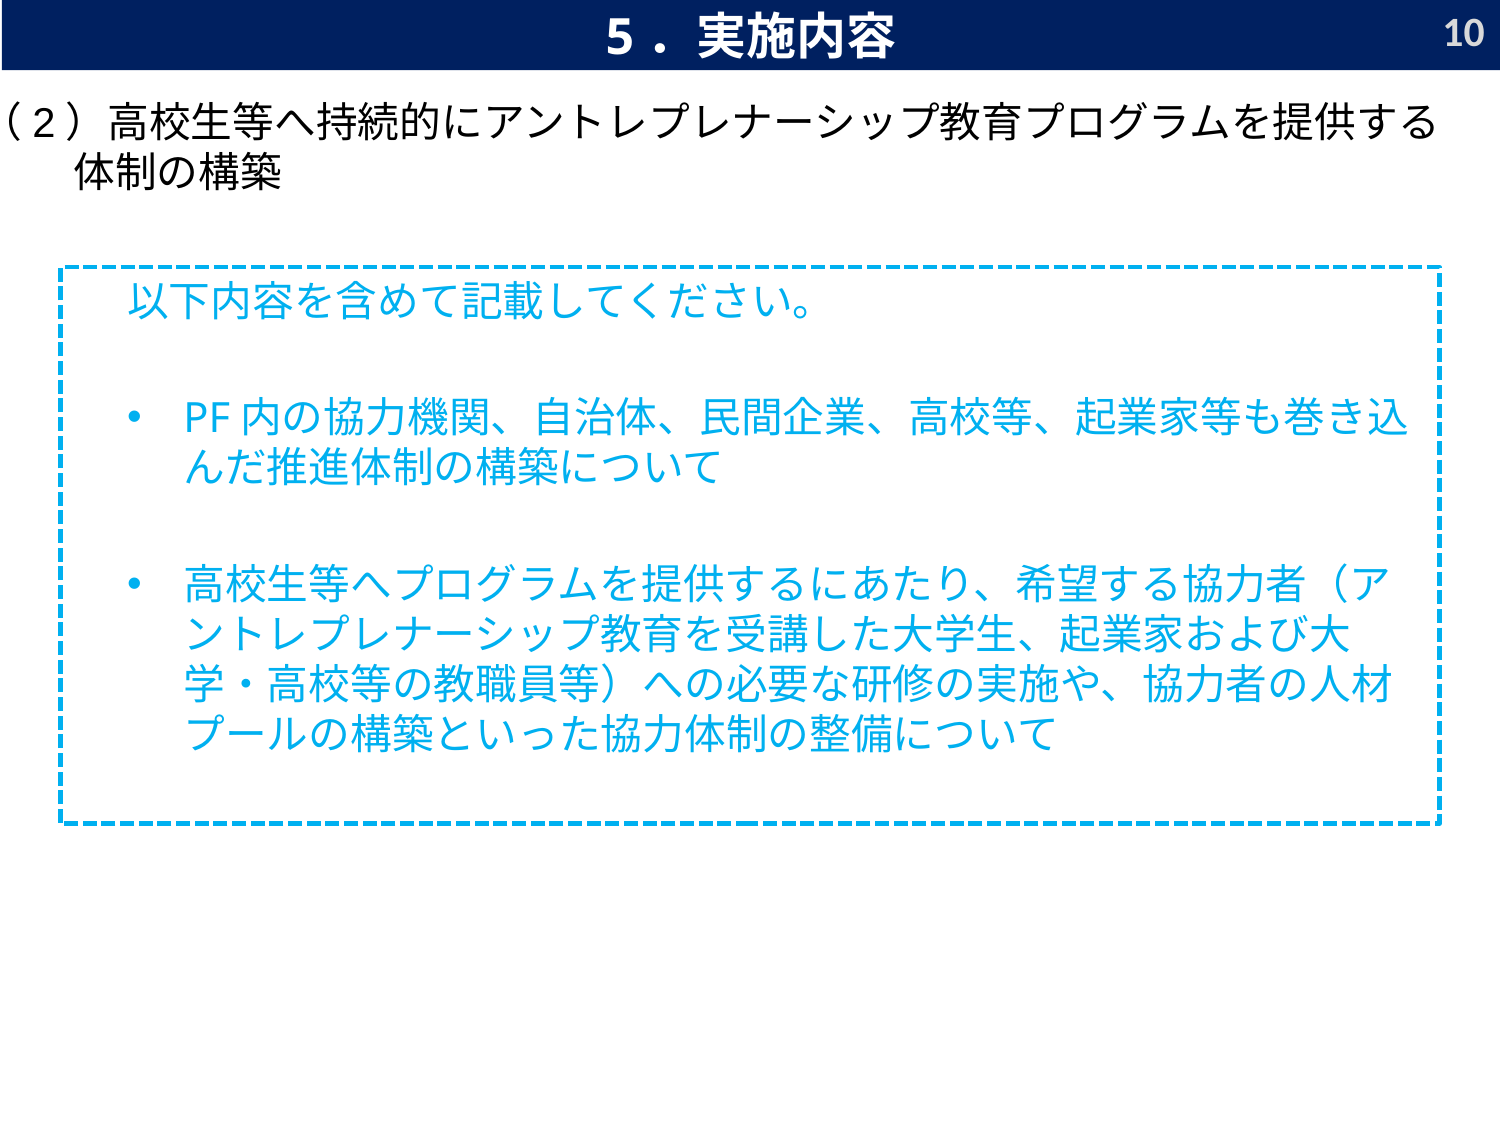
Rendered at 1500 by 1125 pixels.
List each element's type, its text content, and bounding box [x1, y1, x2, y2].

text_box 以下内容を含めて記載してください。 PF内の協力機関、自治体、民間企業、高校等、起業家等も巻き込んだ推進体制の構築について 高校生等へプログラムを提供するにあたり、希望する協力者（アントレプレナーシップ教育を受講した大学生、起業家および大学・高校等の教職員等）への必要な研修の実施や、協力者の人材プールの構築といった協力体制の整備について [60, 267, 1440, 824]
text_box 5．実施内容 [1, 0, 1500, 71]
text_box （2）高校生等へ持続的にアントレプレナーシップ教育プログラムを提供する 体制の構築 [0, 88, 1455, 204]
slide_number 10 [1149, 0, 1500, 60]
